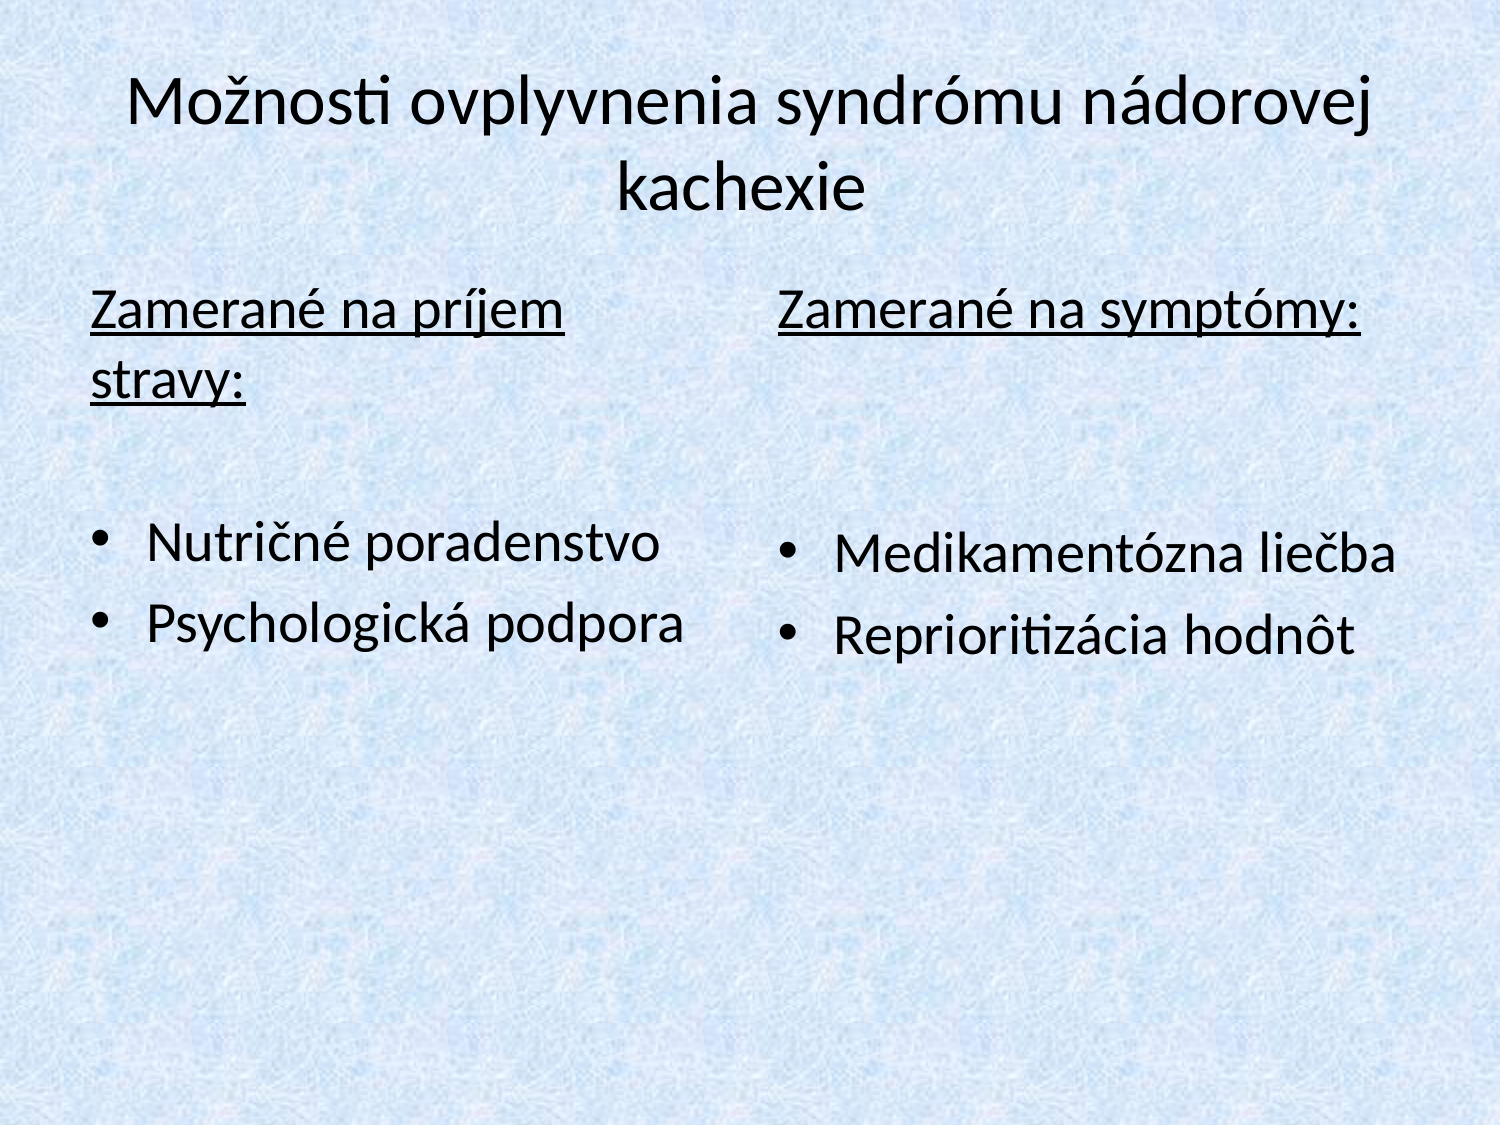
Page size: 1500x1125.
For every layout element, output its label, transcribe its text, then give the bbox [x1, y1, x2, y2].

list Zamerané na symptómy: Medikamentózna liečba Reprioritizácia hodnôt [762, 262, 1425, 1005]
picture [0, 0, 1500, 1125]
list Zamerané na príjem stravy: Nutričné poradenstvo Psychologická podpora [75, 262, 738, 1005]
title Možnosti ovplyvnenia syndrómu nádorovej kachexie [75, 45, 1425, 233]
